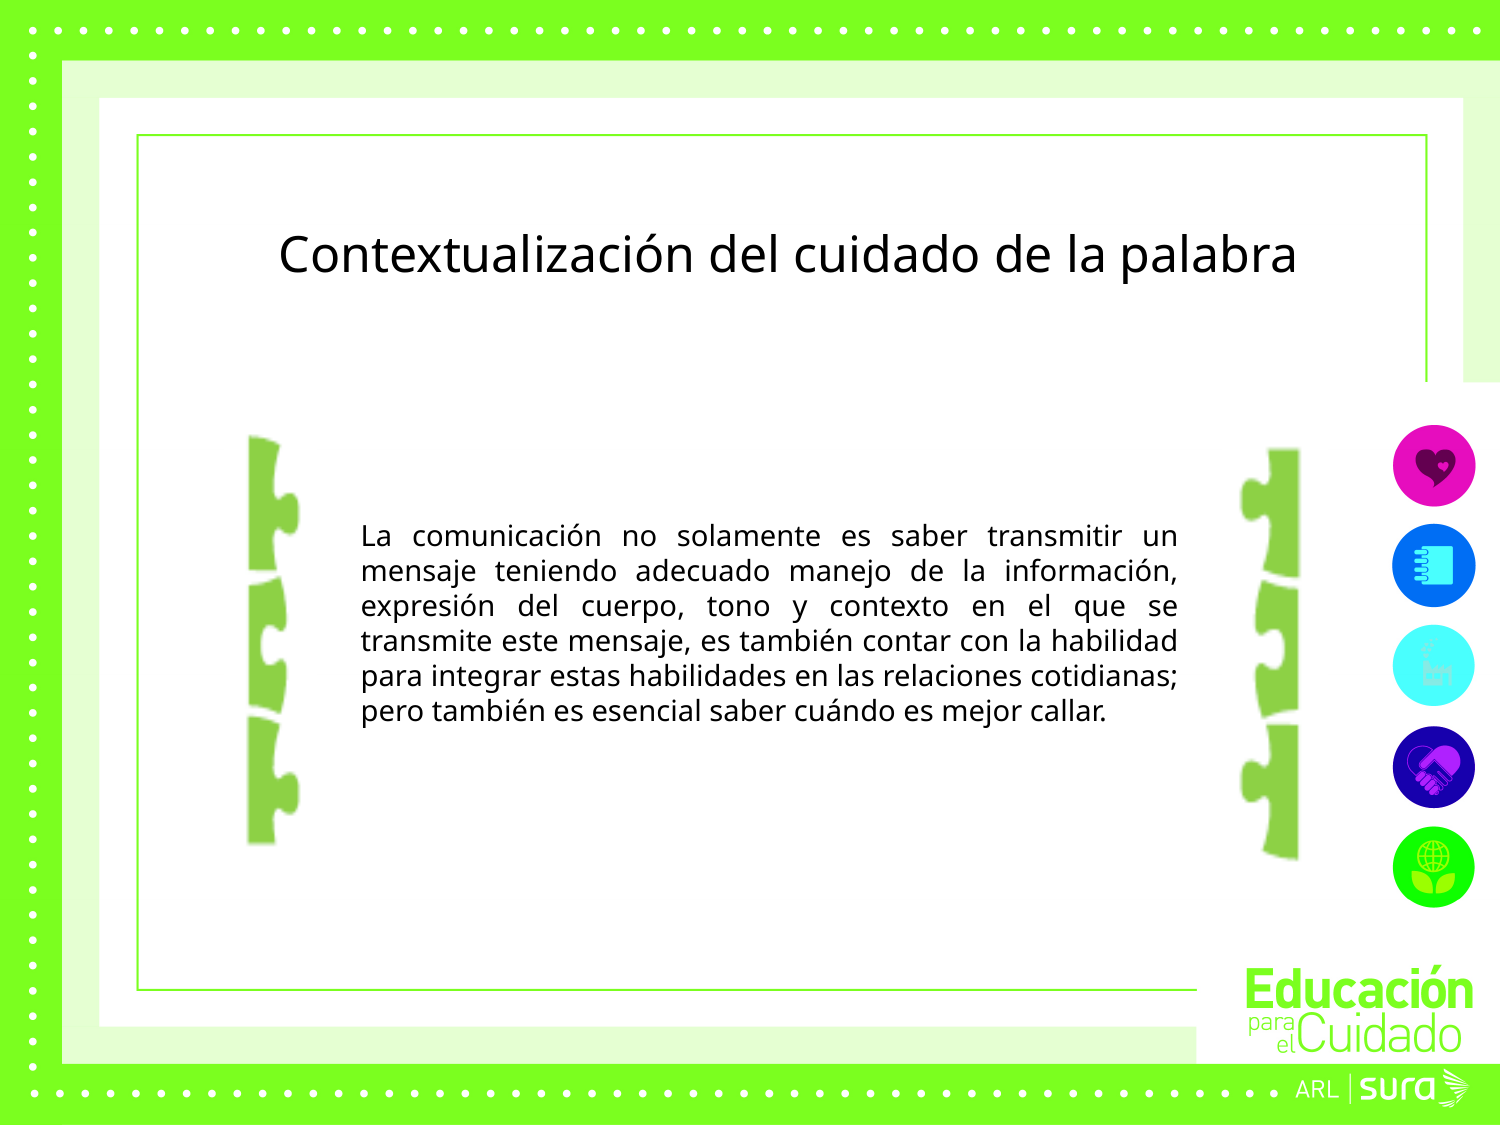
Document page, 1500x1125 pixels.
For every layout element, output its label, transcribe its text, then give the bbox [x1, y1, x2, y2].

picture [0, 0, 1500, 1125]
text_box Contextualización del cuidado de la palabra [210, 215, 1367, 291]
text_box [224, 426, 1328, 871]
